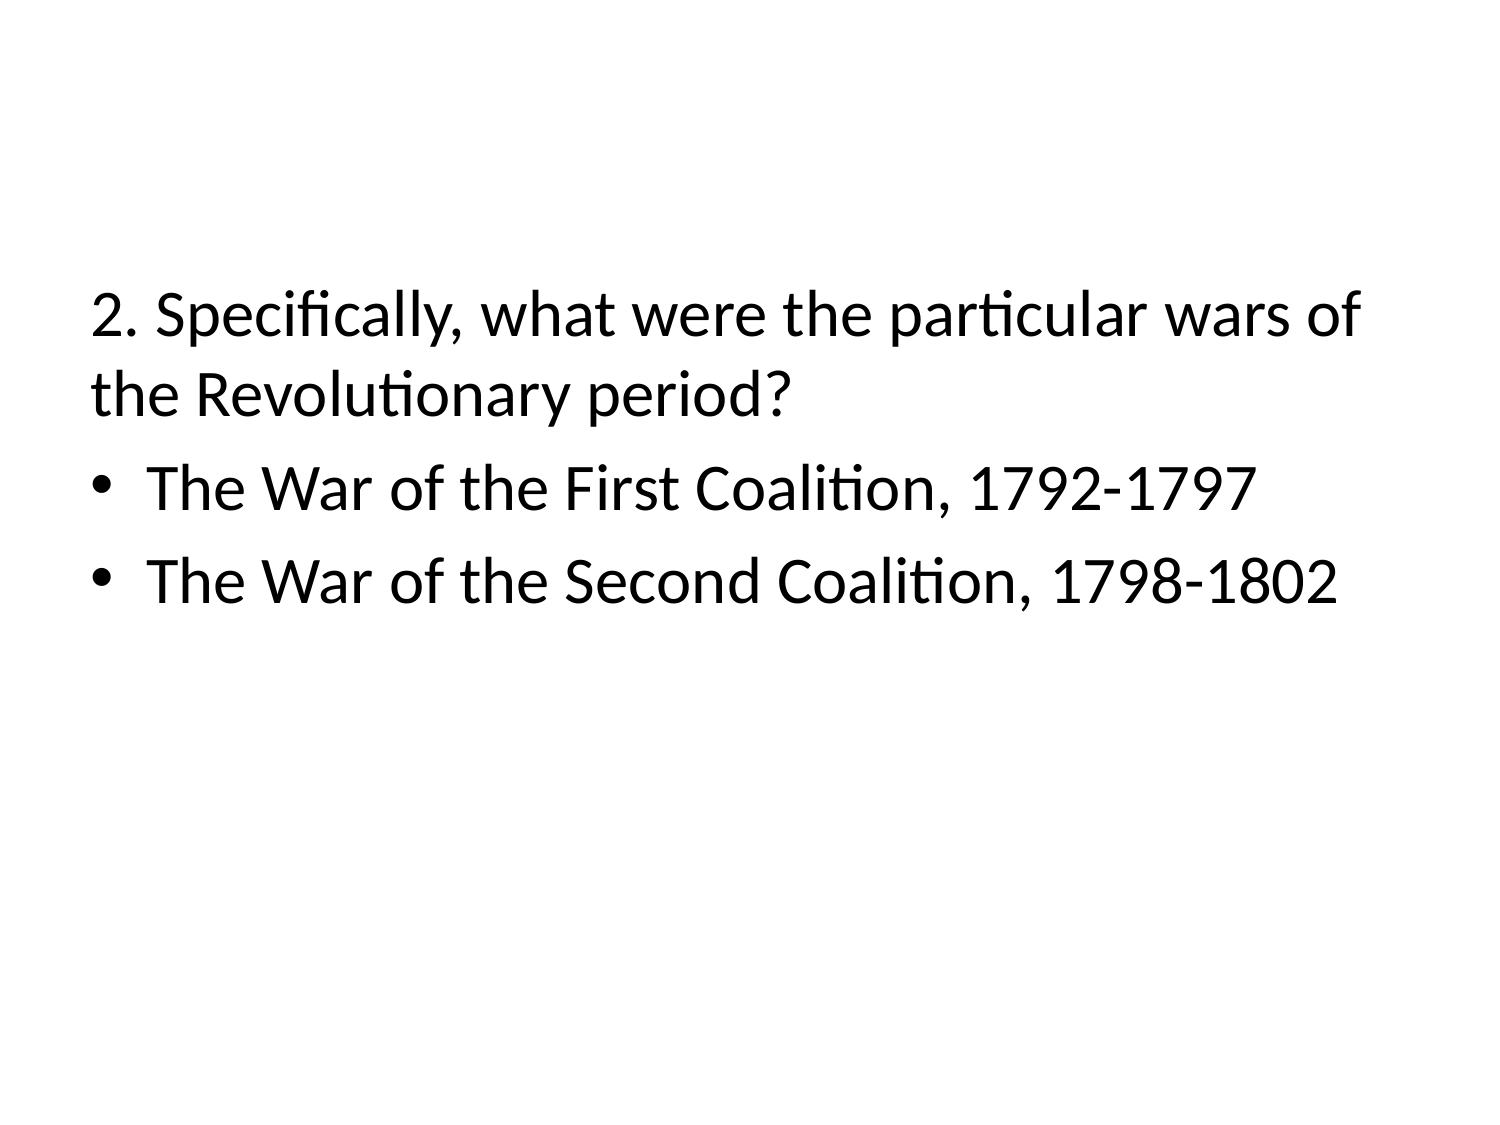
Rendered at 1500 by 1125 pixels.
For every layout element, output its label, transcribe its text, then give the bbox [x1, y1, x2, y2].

list 2. Specifically, what were the particular wars of the Revolutionary period? The War of the First Coalition, 1792-1797 The War of the Second Coalition, 1798-1802 [75, 262, 1425, 1005]
